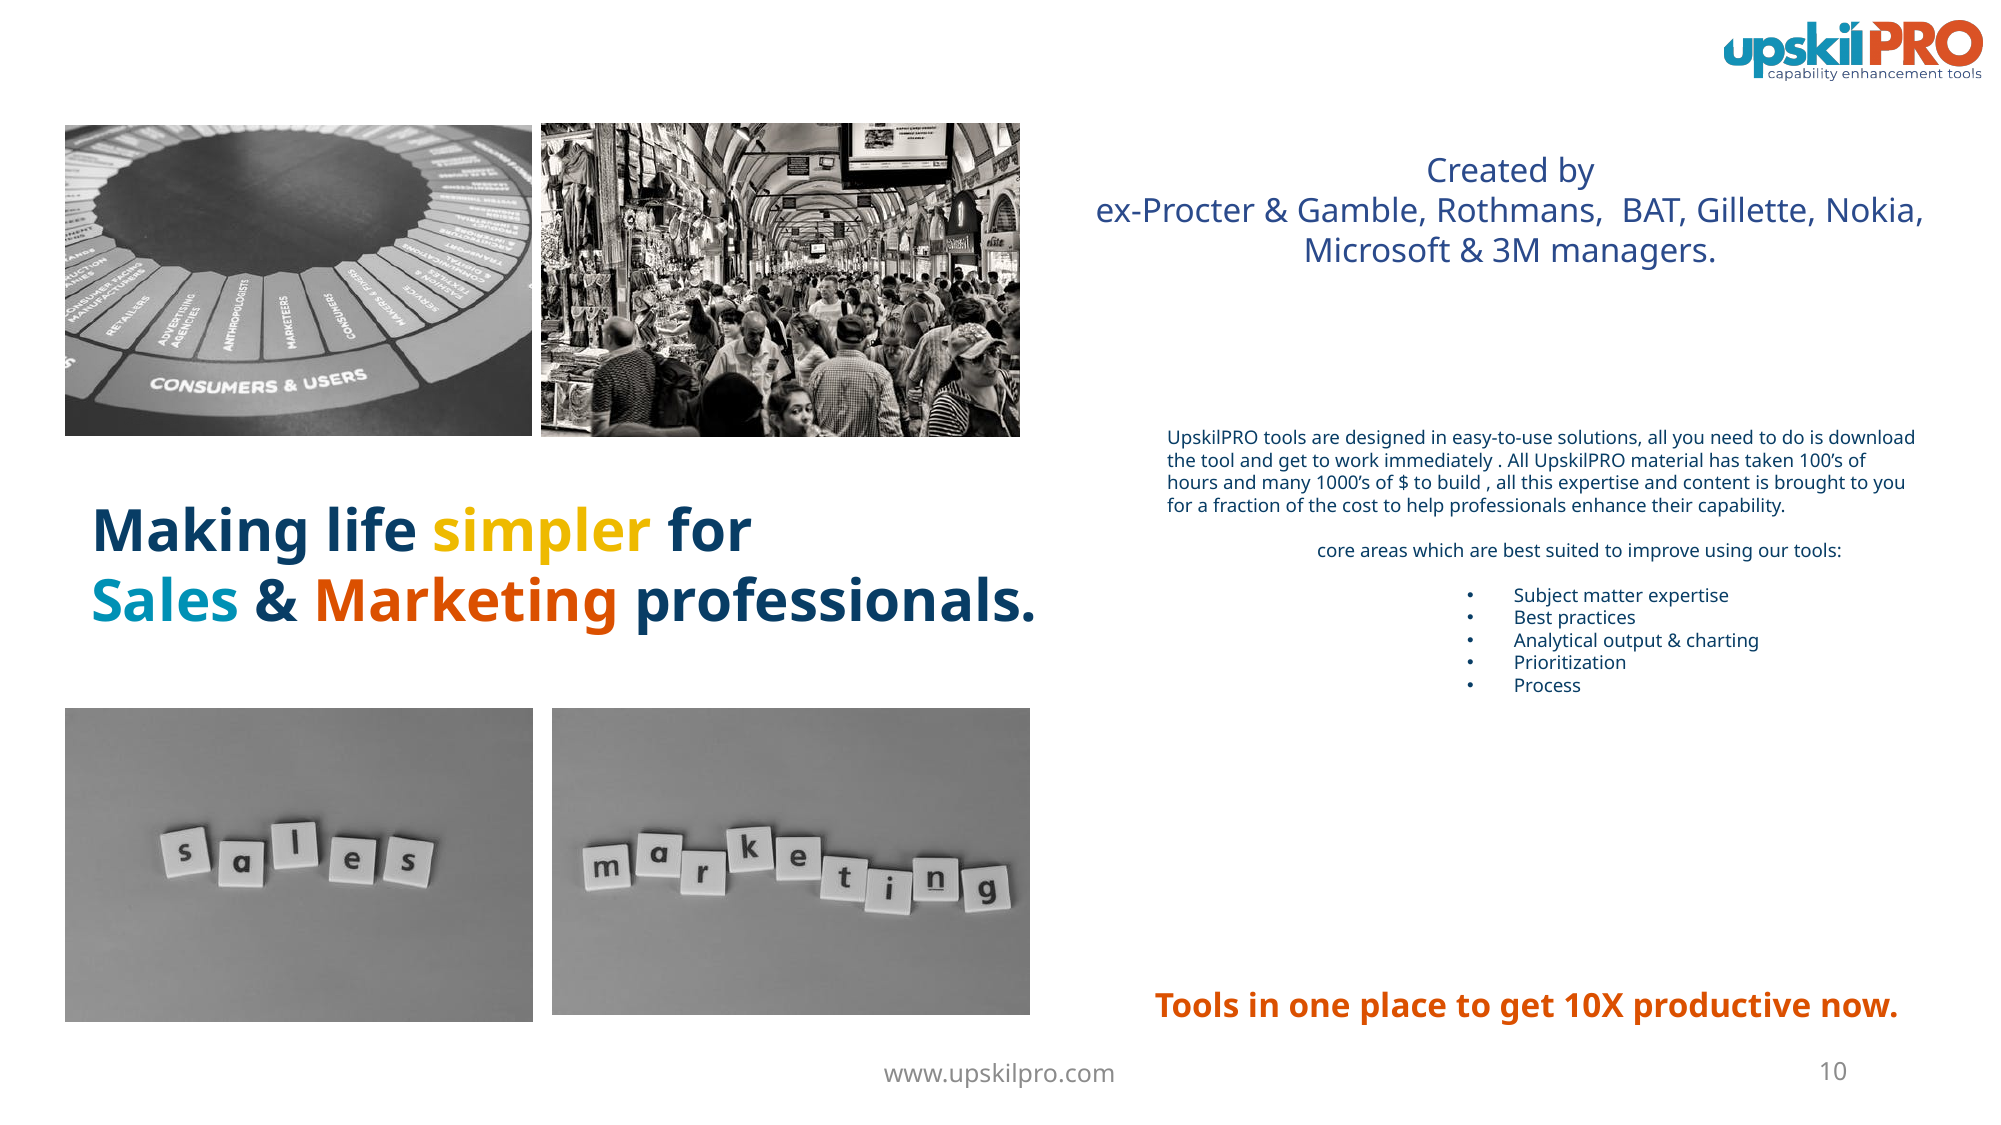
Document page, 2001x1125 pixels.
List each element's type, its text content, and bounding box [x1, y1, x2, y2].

picture [1724, 20, 1983, 81]
picture [552, 708, 1030, 1015]
text_box Created by ex-Procter & Gamble, Rothmans, BAT, Gillette, Nokia, Microsoft & 3M managers. [1029, 141, 2000, 277]
picture [541, 123, 1020, 437]
text_box UpskilPRO tools are designed in easy-to-use solutions, all you need to do is download the tool and get to work immediately . All UpskilPRO material has taken 100’s of hours and many 1000’s of $ to build , all this expertise and content is brought to you for a fraction of the cost to help professionals enhance their capability. core areas which are best suited to improve using our tools: Subject matter expertise Best practices Analytical output & charting Prioritization Process [1166, 426, 1918, 719]
picture [65, 125, 532, 436]
text_box Making life simpler for Sales & Marketing professionals. [90, 493, 1161, 634]
footer www.upskilpro.com [662, 1042, 1338, 1103]
picture [65, 708, 533, 1022]
slide_number 10 [1412, 1042, 1863, 1103]
text_box Tools in one place to get 10X productive now. [1054, 984, 2000, 1025]
